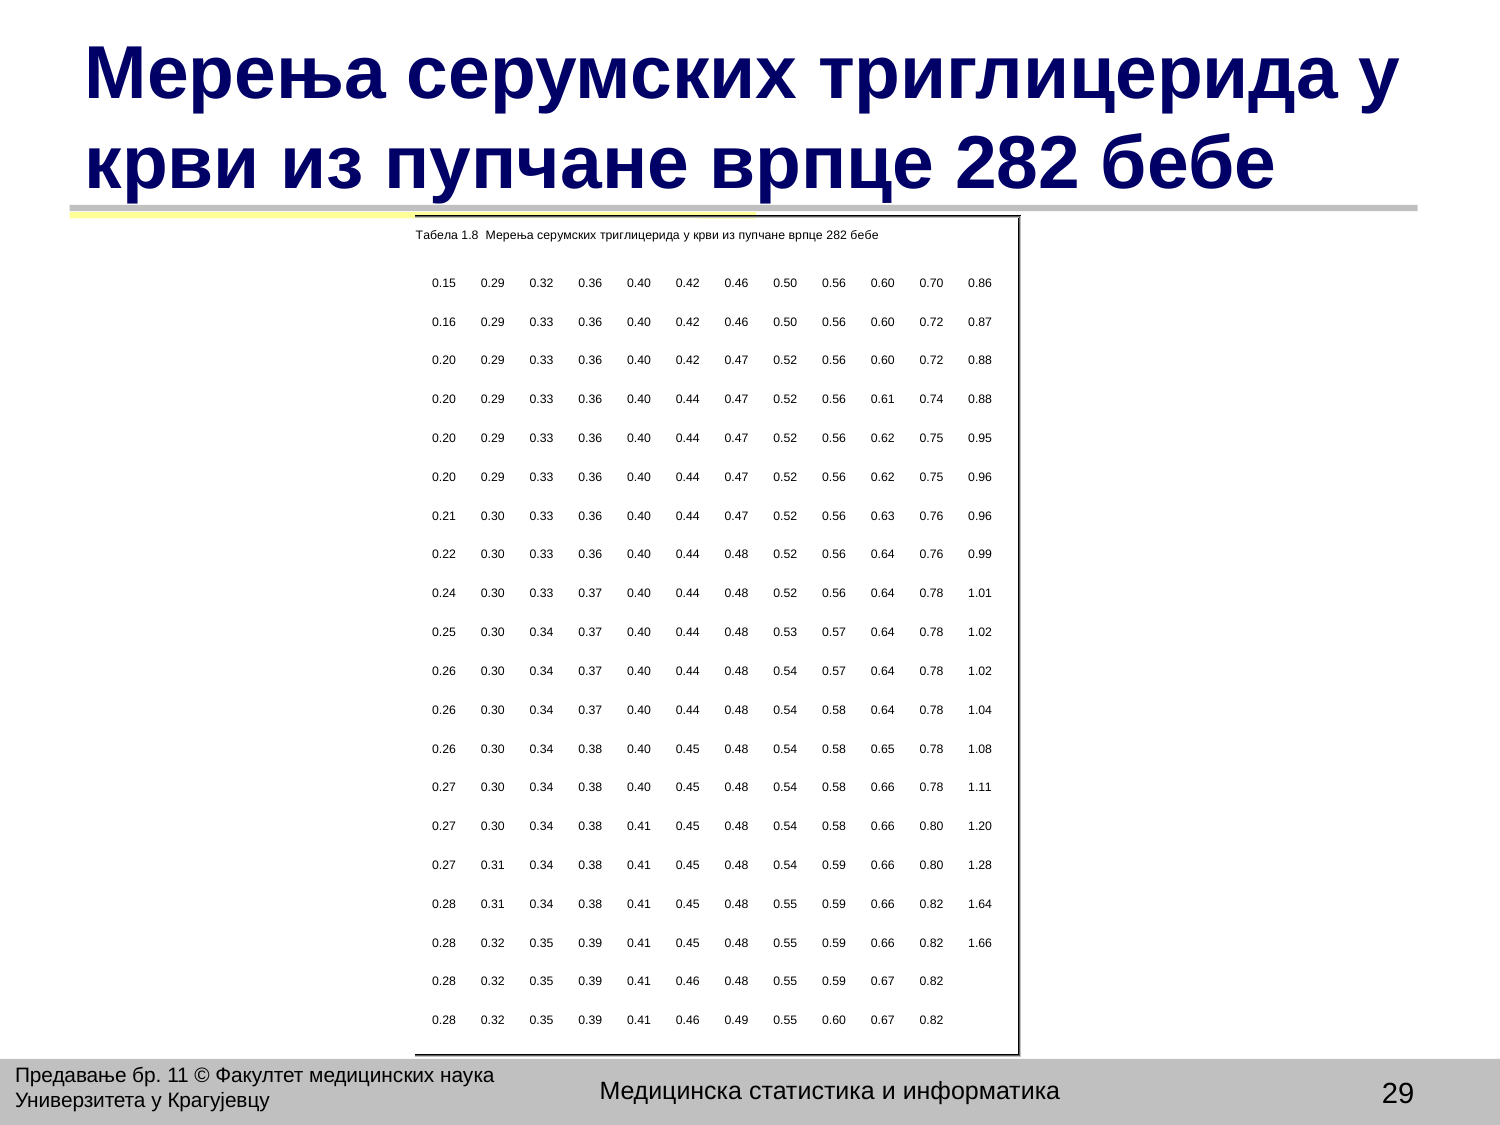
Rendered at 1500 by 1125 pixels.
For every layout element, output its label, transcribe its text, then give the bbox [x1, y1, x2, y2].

slide_number 29 [1163, 1066, 1430, 1125]
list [414, 214, 1036, 1058]
slide_number Предавање бр. 11 © Факултет медицинских наука Универзитета у Крагујевцу [0, 1053, 612, 1108]
footer Медицинска статистика и информатика [512, 1066, 1149, 1125]
title Mерења серумских триглицерида у крви из пупчане врпце 282 бебе [69, 19, 1426, 208]
